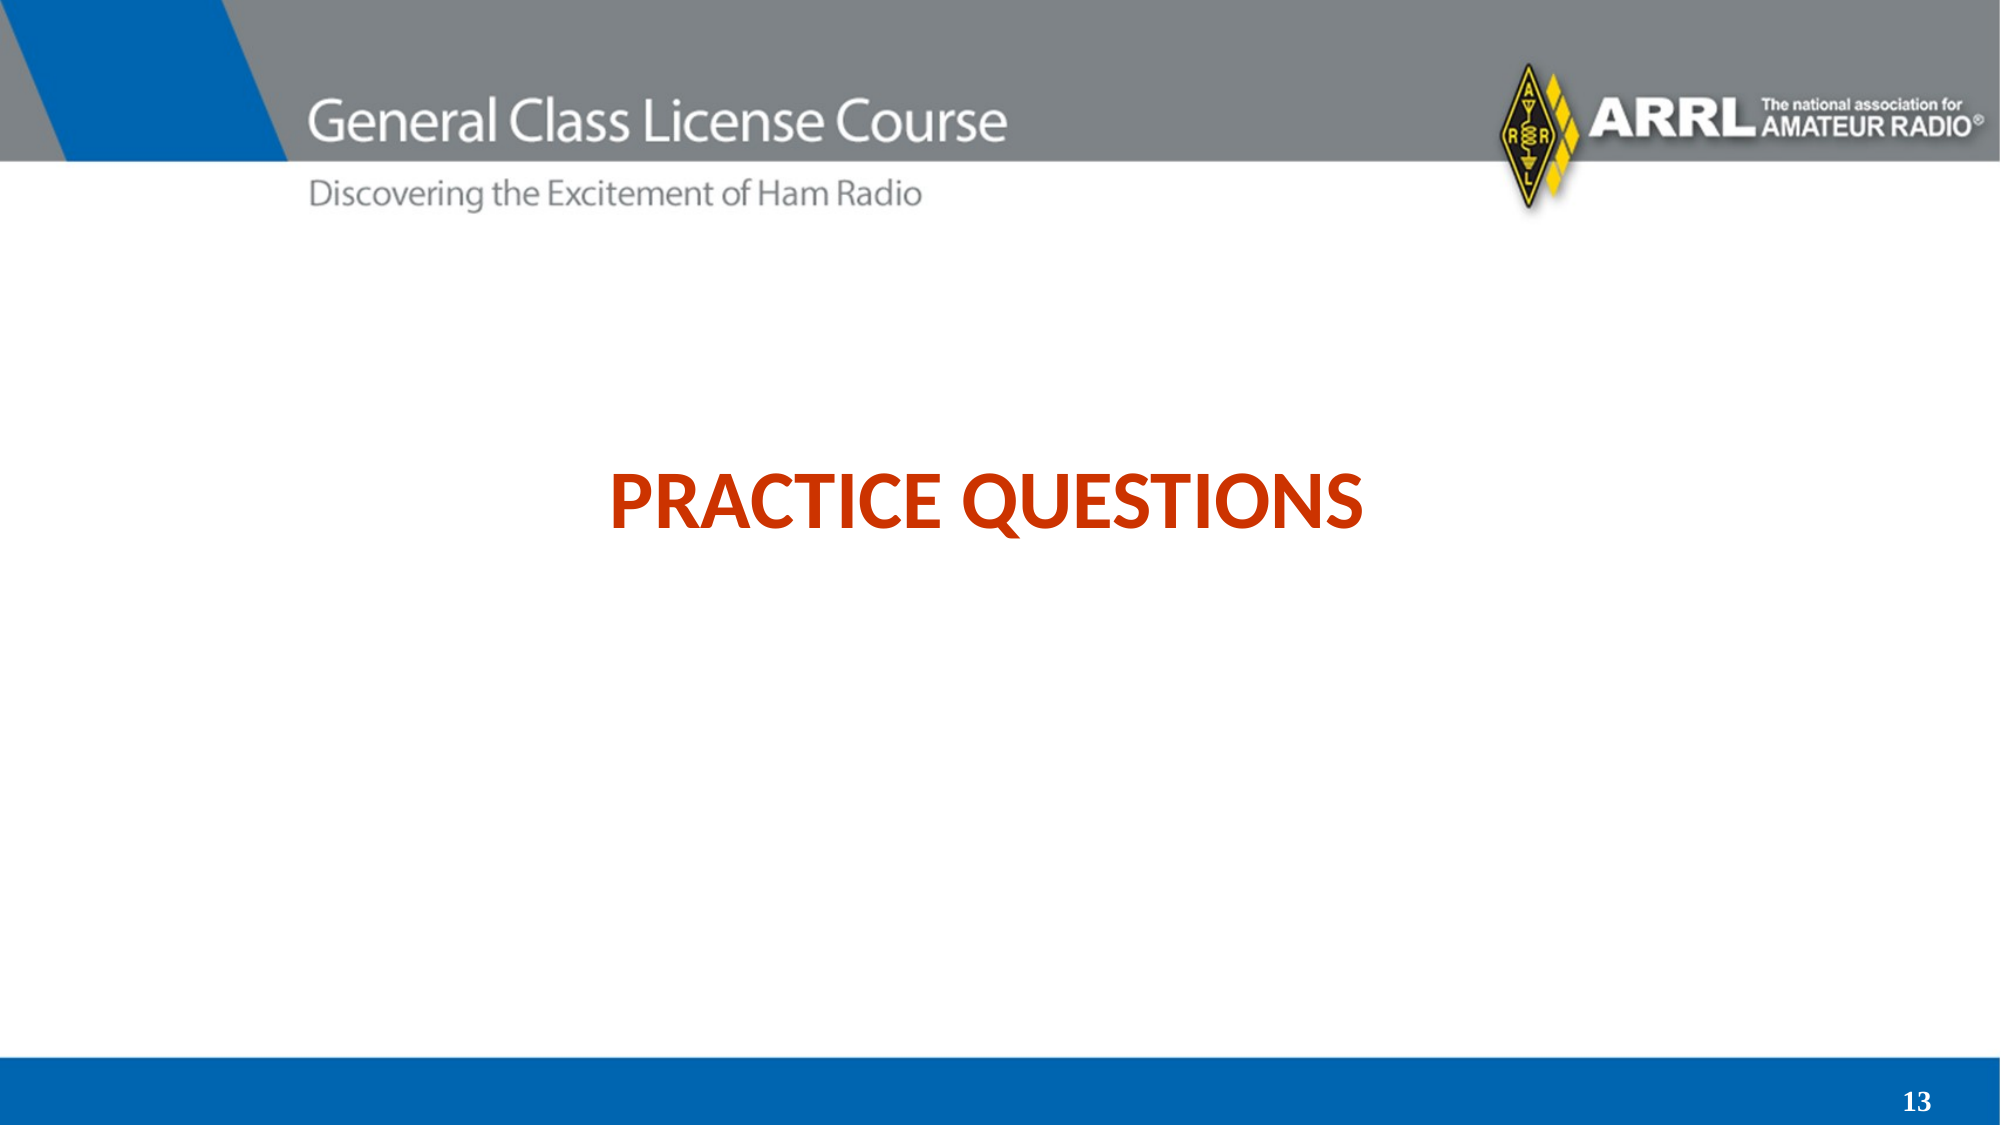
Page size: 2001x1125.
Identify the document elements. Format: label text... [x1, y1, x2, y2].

picture [0, 0, 2001, 1125]
title PRACTICE QUESTIONS [87, 437, 1888, 625]
